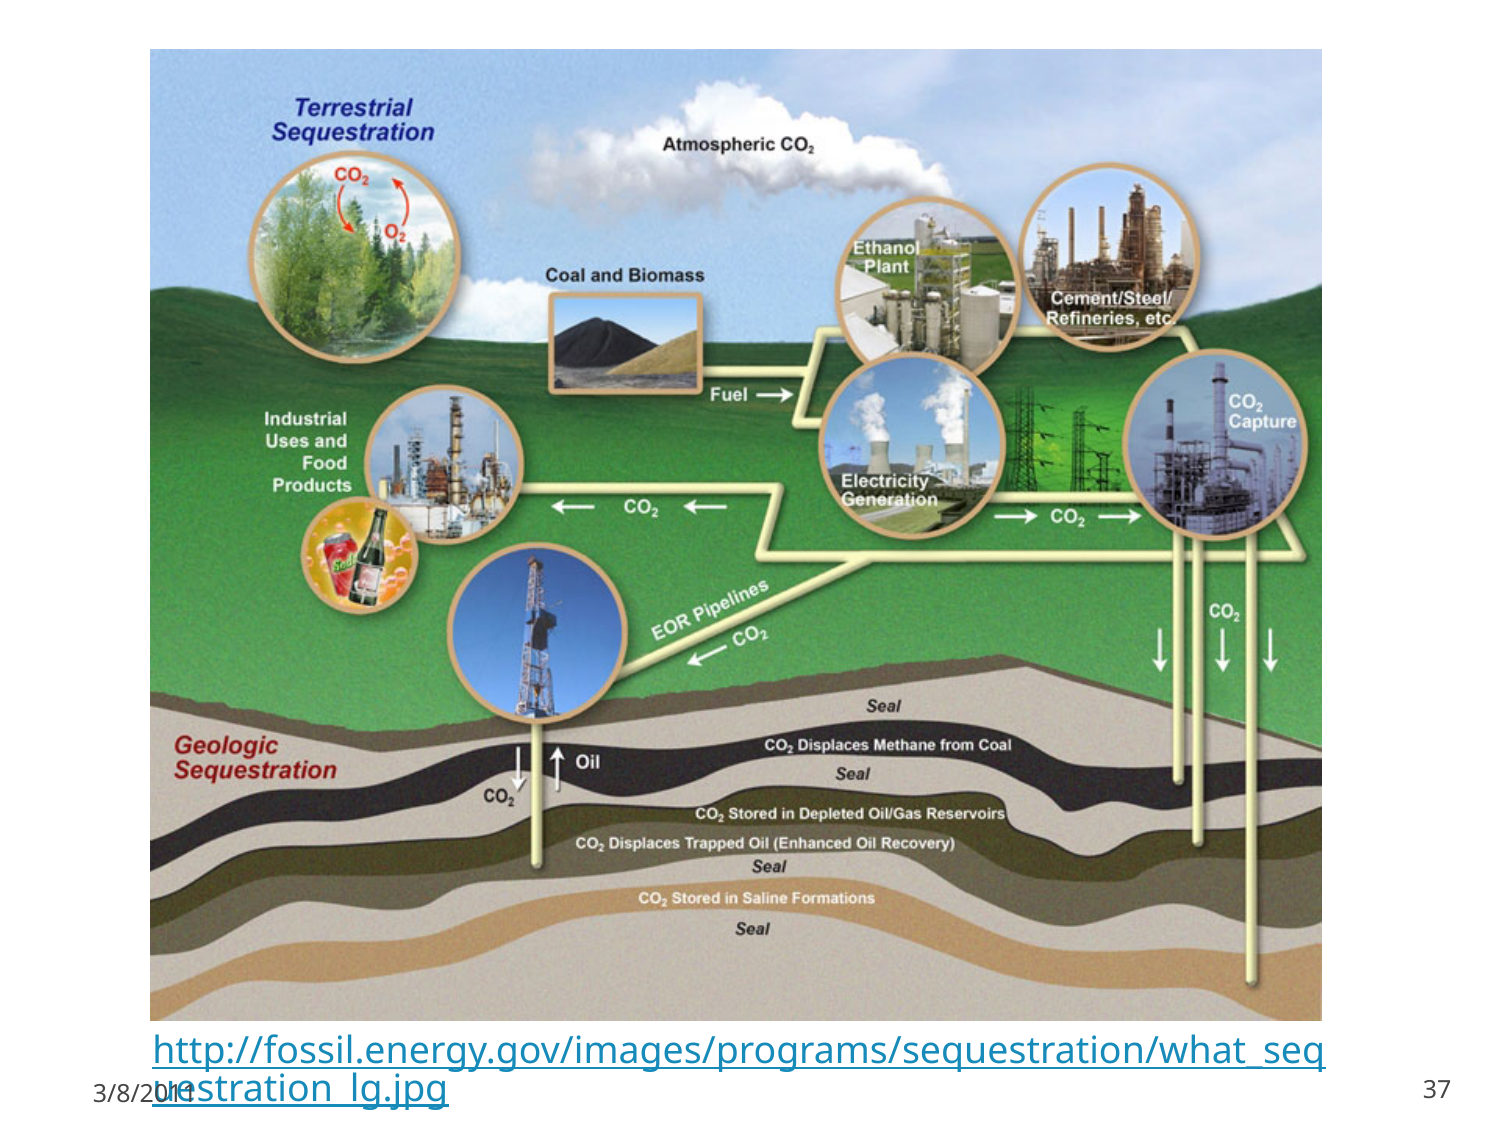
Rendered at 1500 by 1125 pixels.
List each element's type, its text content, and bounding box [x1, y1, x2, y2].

picture [149, 49, 1322, 1021]
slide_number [75, 1062, 425, 1108]
text_box http://fossil.energy.gov/images/programs/sequestration/what_sequestration_lg.jpg [137, 1018, 1363, 1085]
slide_number 37 [1345, 1062, 1467, 1108]
